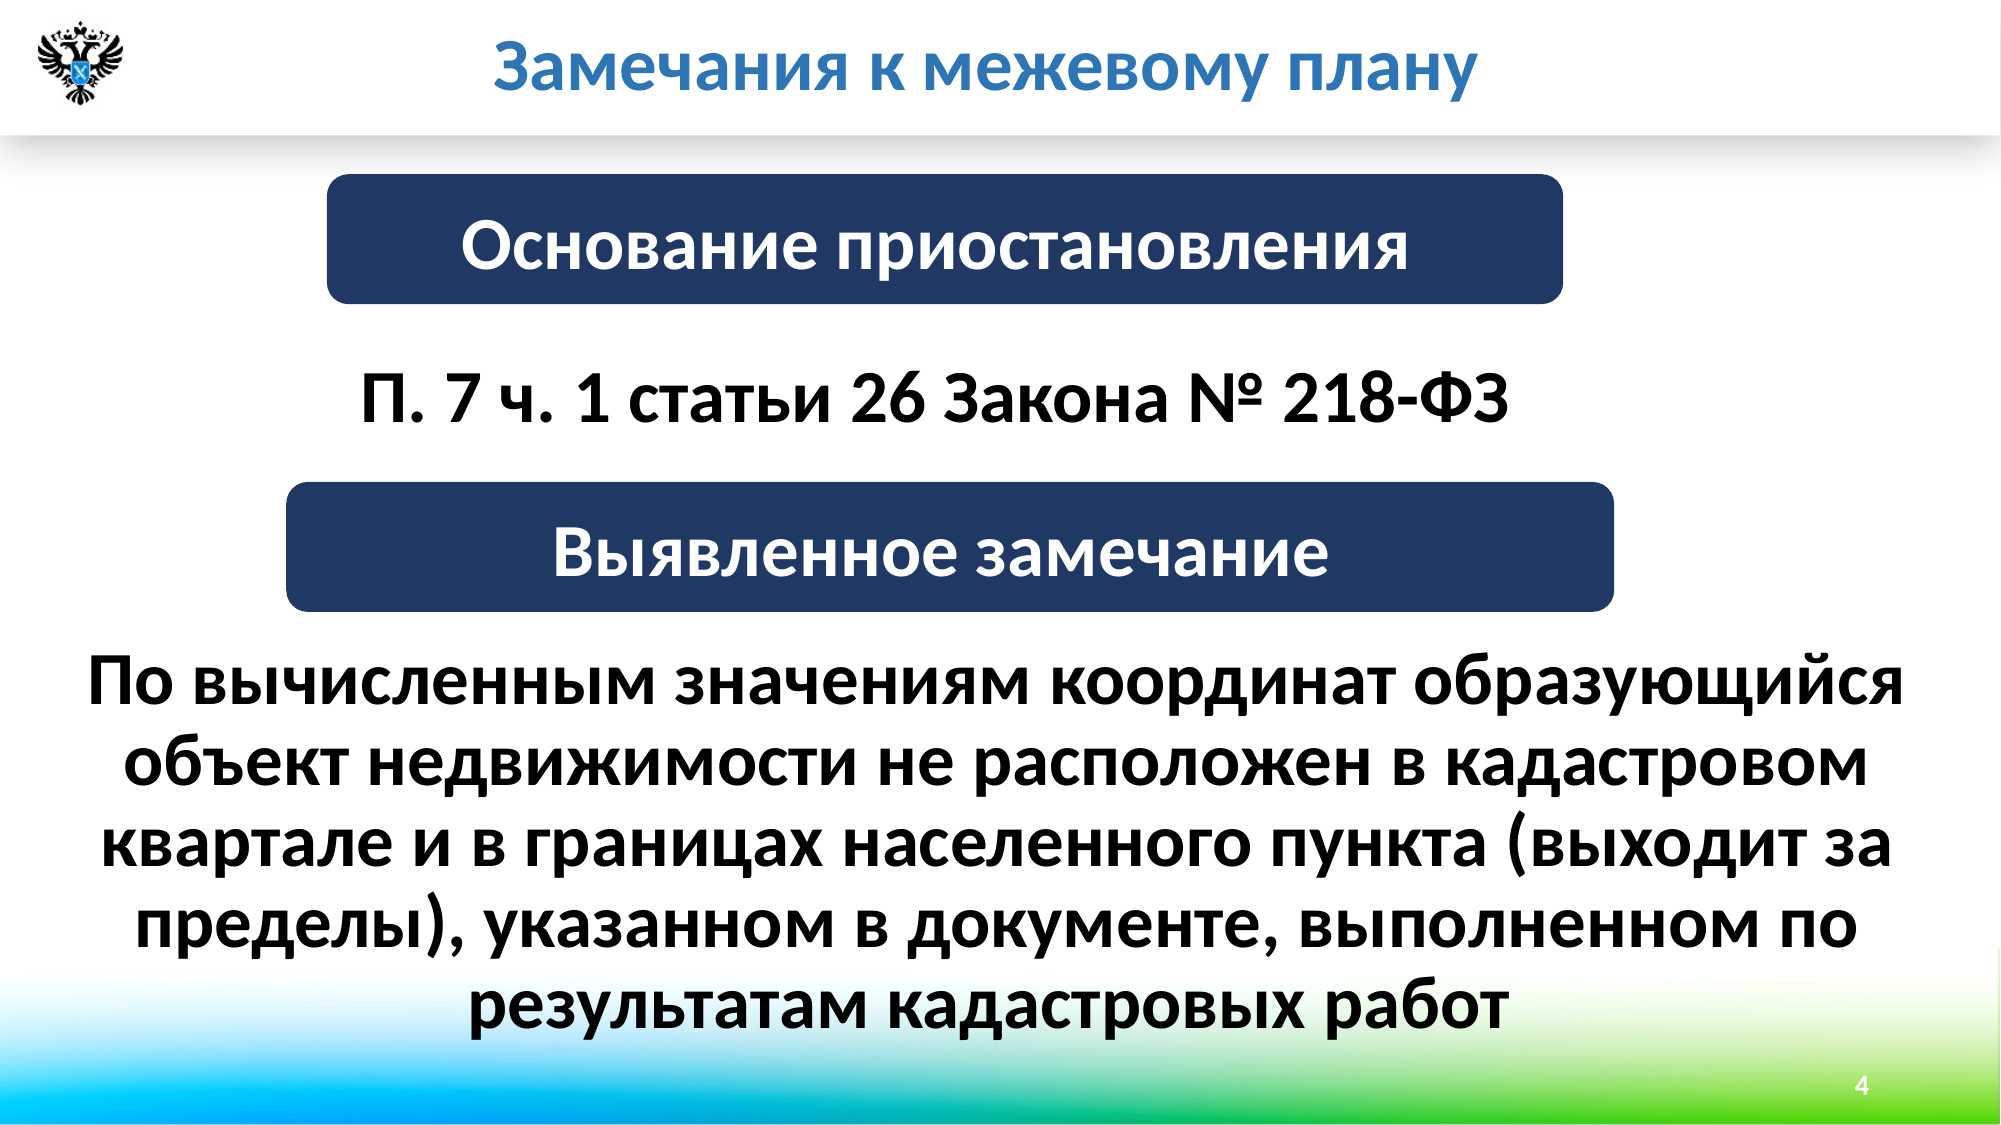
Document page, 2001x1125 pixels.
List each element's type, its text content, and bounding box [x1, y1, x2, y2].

text_box Замечания к межевому плану [131, 0, 1843, 134]
text_box По вычисленным значениям координат образующийся объект недвижимости не расположен в кадастровом квартале и в границах населенного пункта (выходит за пределы), указанном в документе, выполненном по результатам кадастровых работ [60, 630, 1935, 1054]
picture [0, 947, 2000, 1125]
slide_number 4 [1434, 1054, 1885, 1114]
title П. 7 ч. 1 статьи 26 Закона № 218-ФЗ [273, 333, 1615, 464]
text_box Основание приостановления [325, 173, 1565, 306]
picture [23, 5, 131, 120]
text_box Выявленное замечание [285, 480, 1616, 613]
